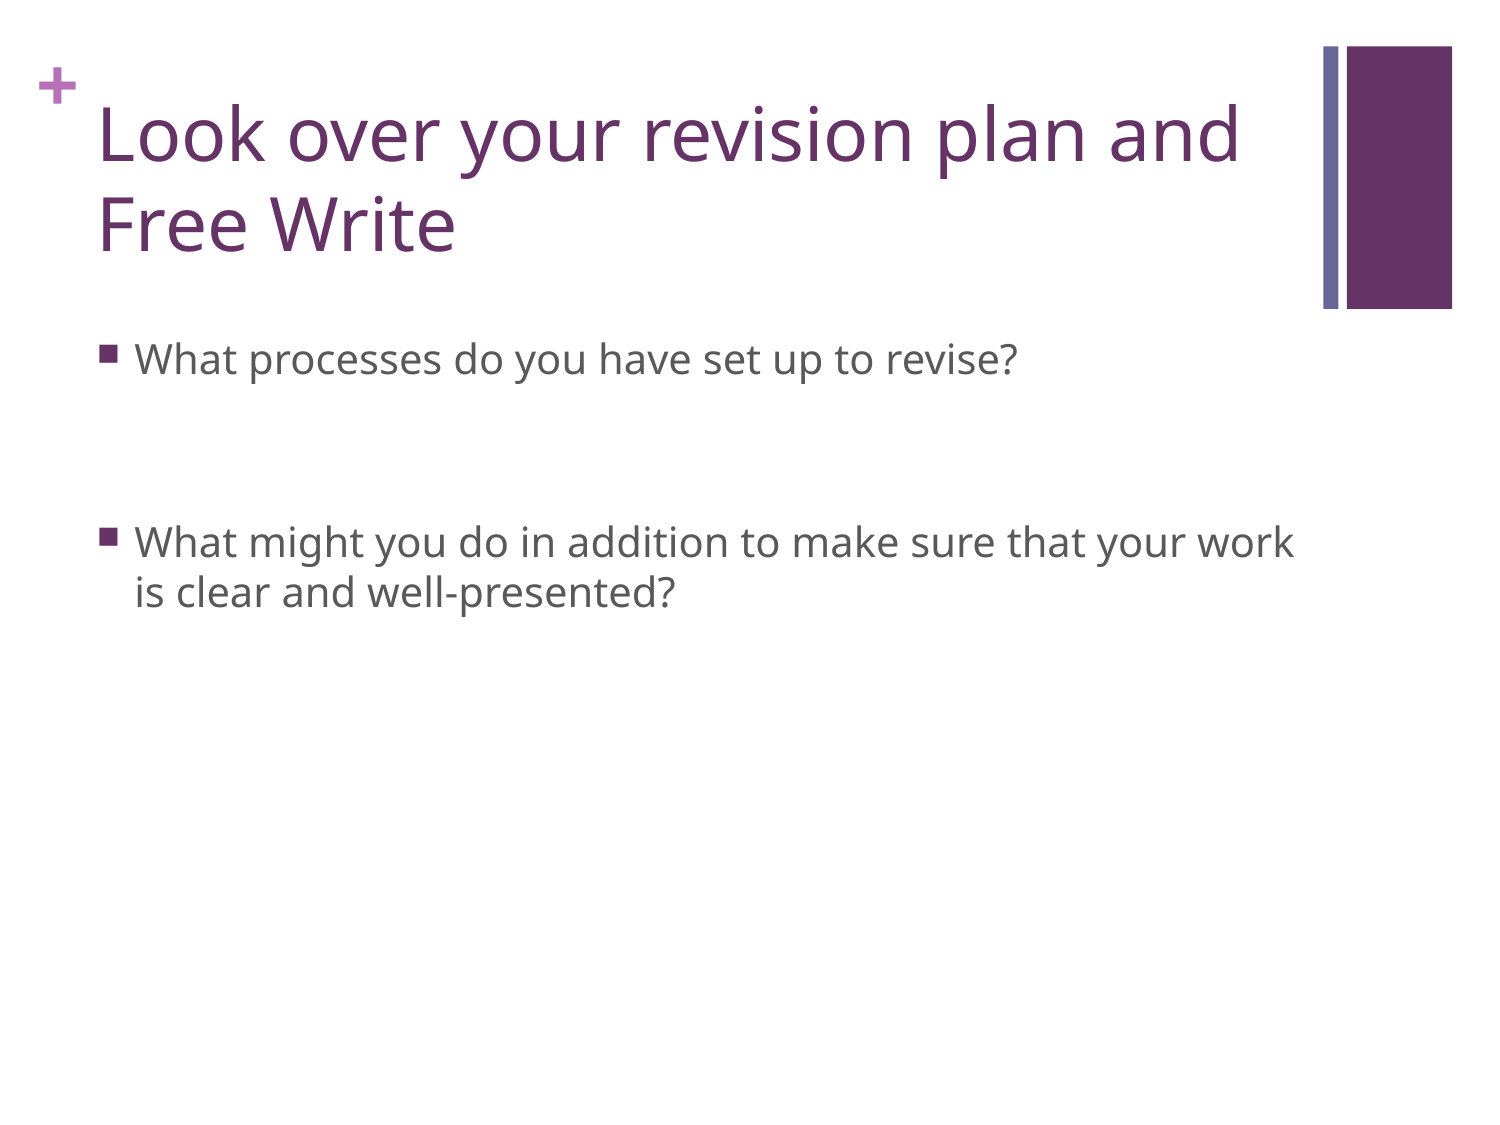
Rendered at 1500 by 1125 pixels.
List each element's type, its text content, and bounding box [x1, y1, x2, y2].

list What processes do you have set up to revise? What might you do in addition to make sure that your work is clear and well-presented? [81, 324, 1322, 1005]
title Look over your revision plan and Free Write [81, 79, 1322, 263]
